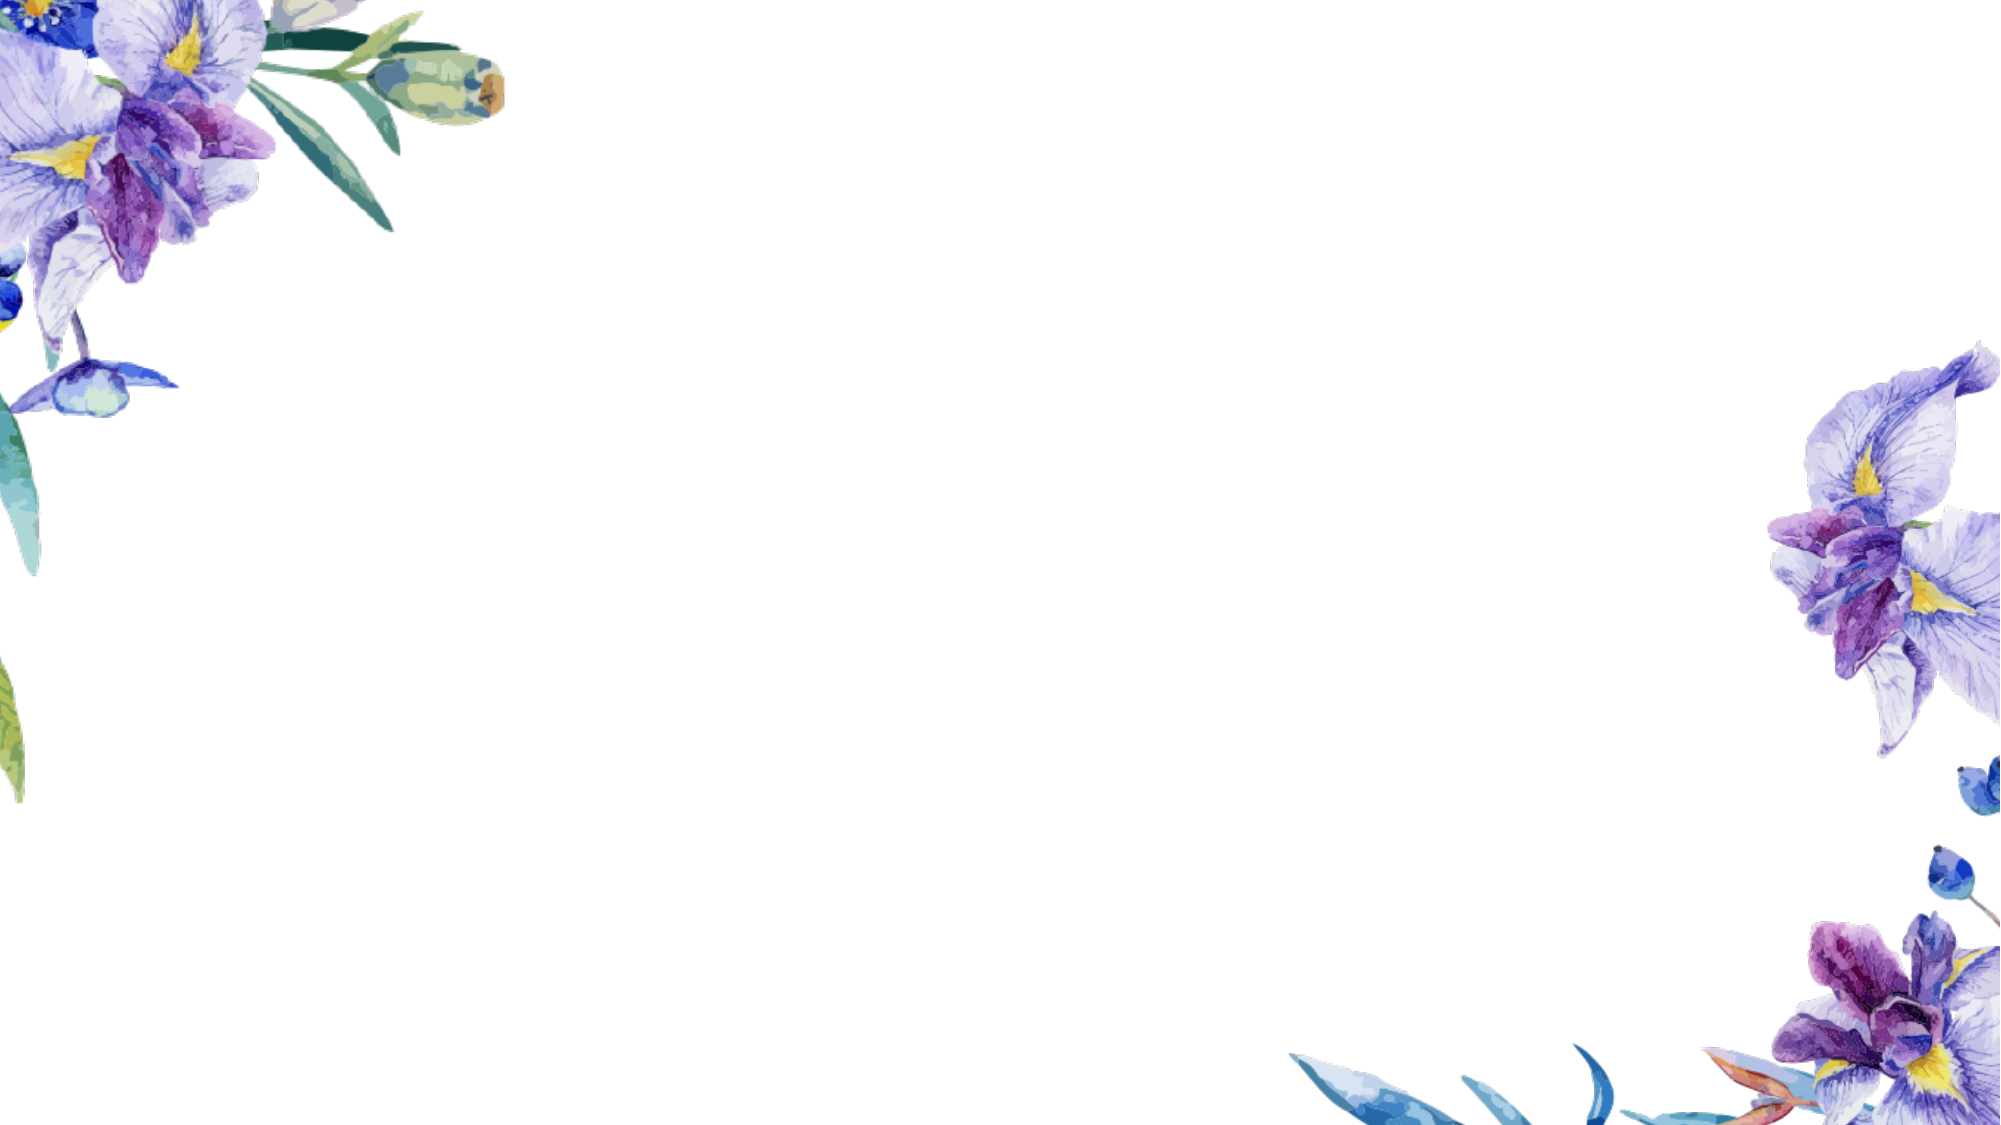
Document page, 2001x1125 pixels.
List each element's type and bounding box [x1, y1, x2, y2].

picture [0, 0, 677, 829]
picture [1249, 304, 2000, 1125]
